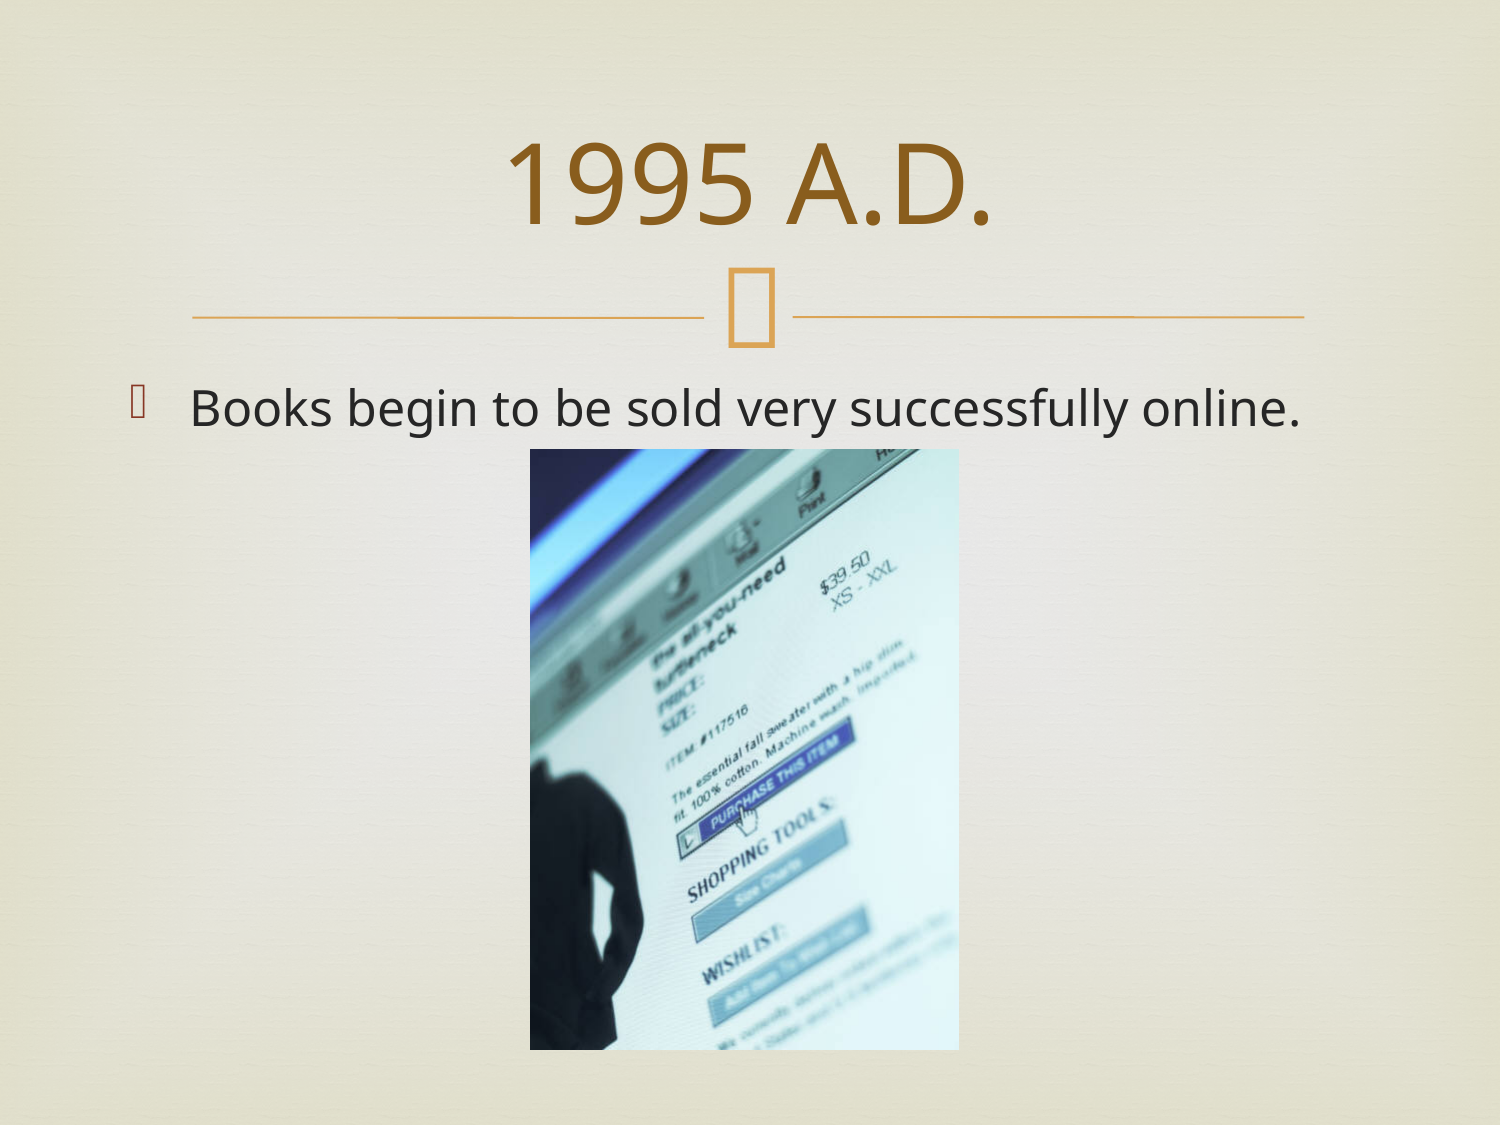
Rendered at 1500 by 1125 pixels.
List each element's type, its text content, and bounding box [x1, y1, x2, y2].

list Books begin to be sold very successfully online. [114, 368, 1386, 1005]
title 1995 A.D. [112, 93, 1386, 267]
picture [529, 449, 959, 1051]
